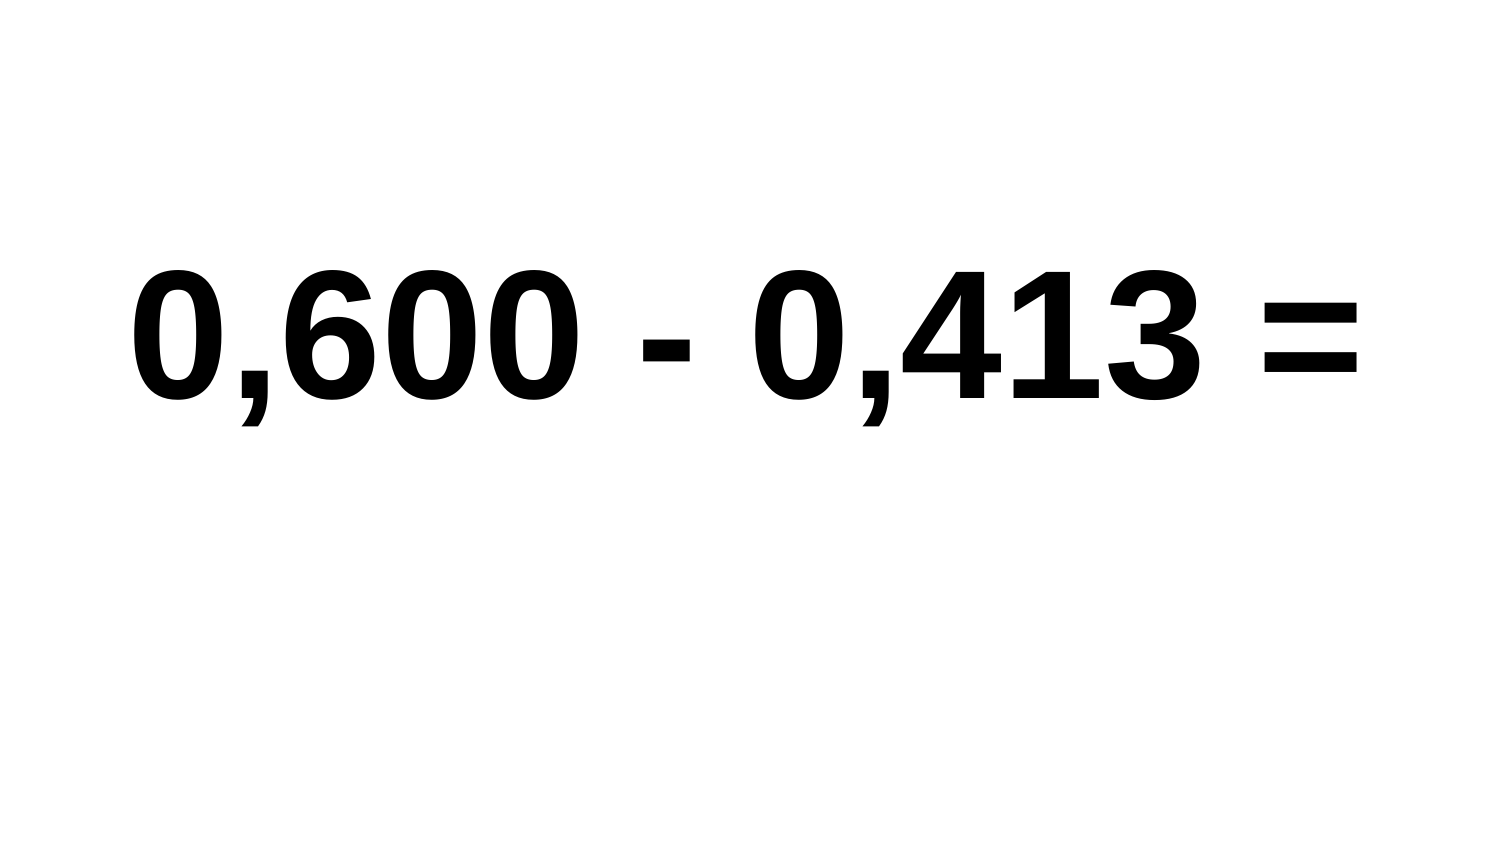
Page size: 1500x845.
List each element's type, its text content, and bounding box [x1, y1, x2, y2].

text_box 0,600 - 0,413 = [112, 259, 1388, 450]
